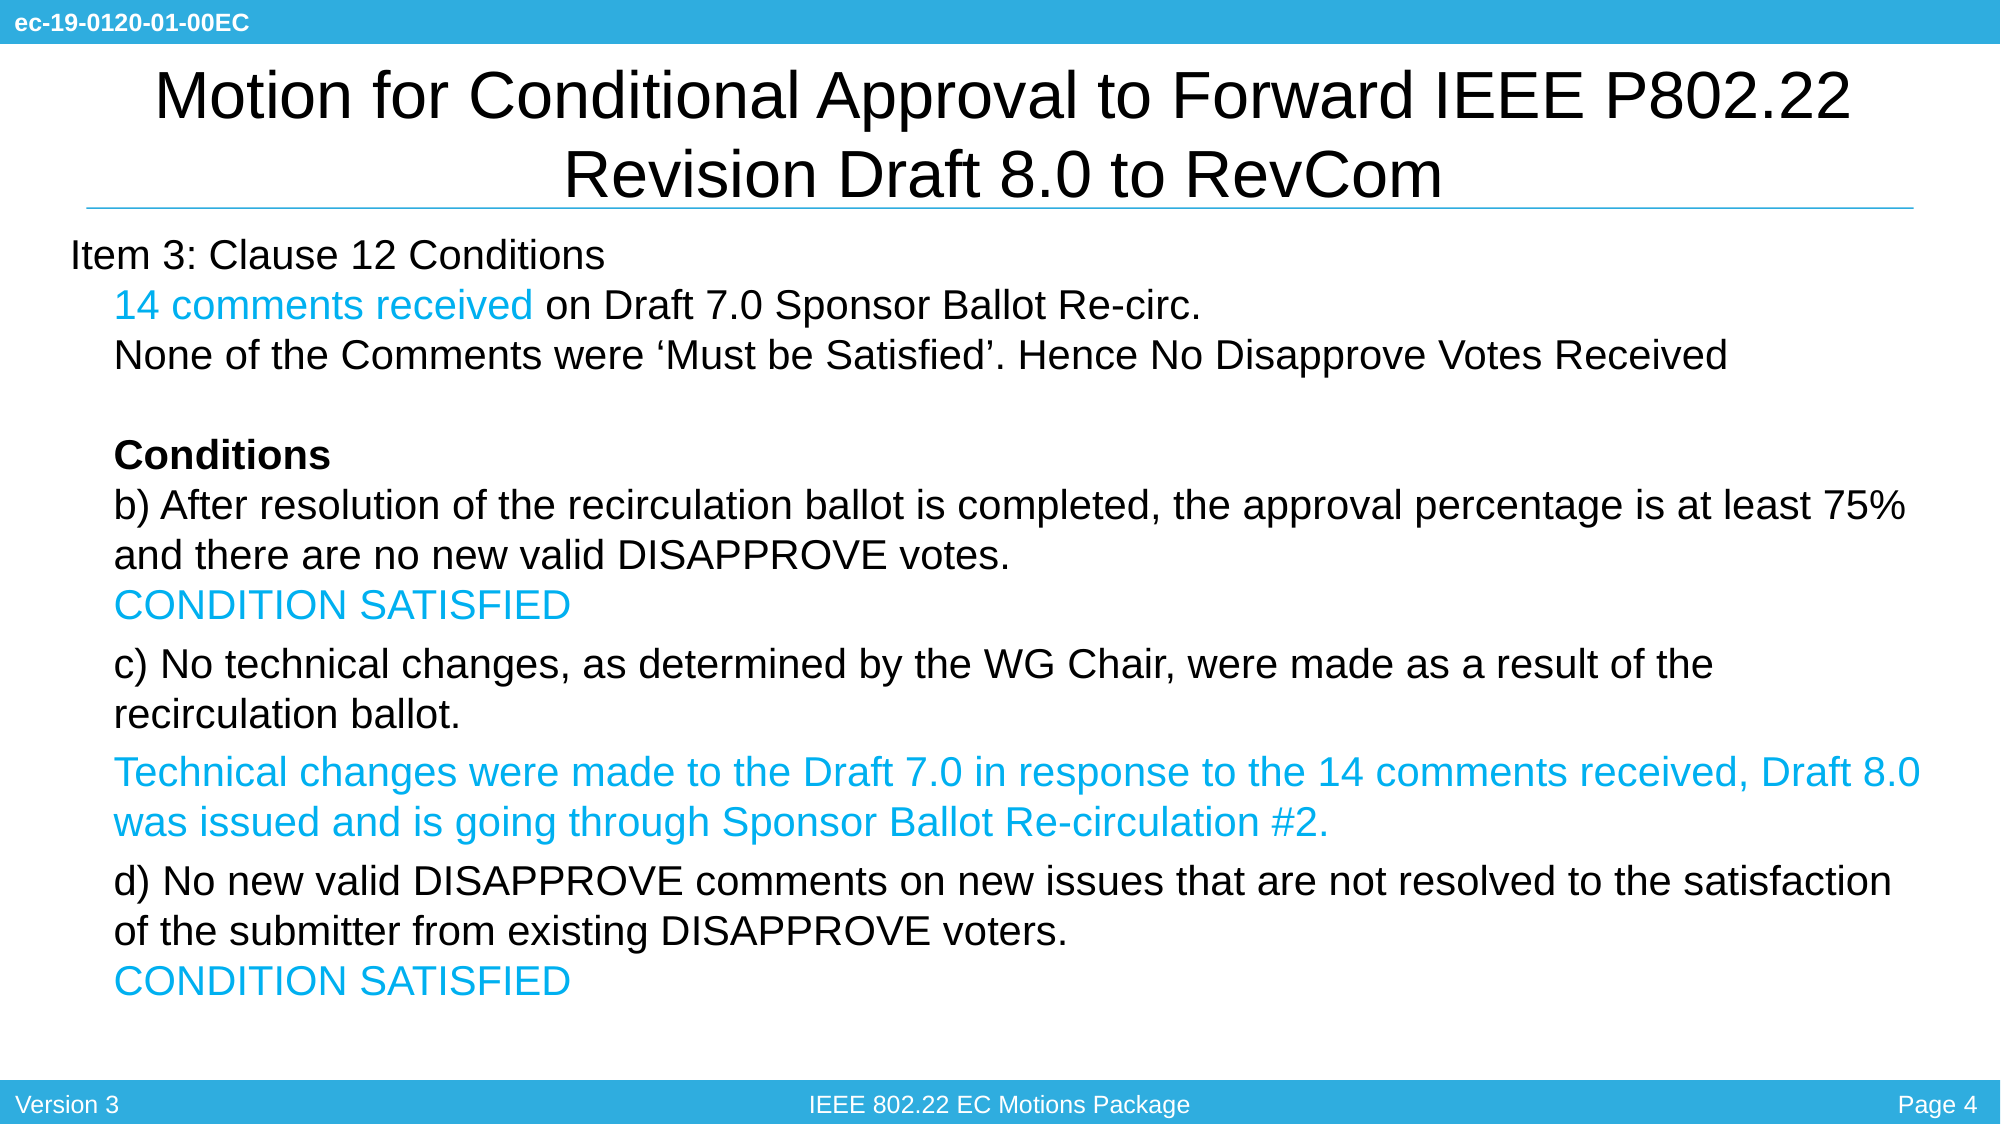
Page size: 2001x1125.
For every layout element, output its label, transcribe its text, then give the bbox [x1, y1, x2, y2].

list Item 3: Clause 12 Conditions 14 comments received on Draft 7.0 Sponsor Ballot Re-circ. None of the Comments were ‘Must be Satisfied’. Hence No Disapprove Votes Received Conditions b) After resolution of the recirculation ballot is completed, the approval percentage is at least 75% and there are no new valid DISAPPROVE votes. CONDITION SATISFIED c) No technical changes, as determined by the WG Chair, were made as a result of the recirculation ballot. Technical changes were made to the Draft 7.0 in response to the 14 comments received, Draft 8.0 was issued and is going through Sponsor Ballot Re-circulation #2. d) No new valid DISAPPROVE comments on new issues that are not resolved to the satisfaction of the submitter from existing DISAPPROVE voters. CONDITION SATISFIED [55, 220, 1945, 1059]
title Motion for Conditional Approval to Forward IEEE P802.22 Revision Draft 8.0 to RevCom [74, 66, 1934, 197]
